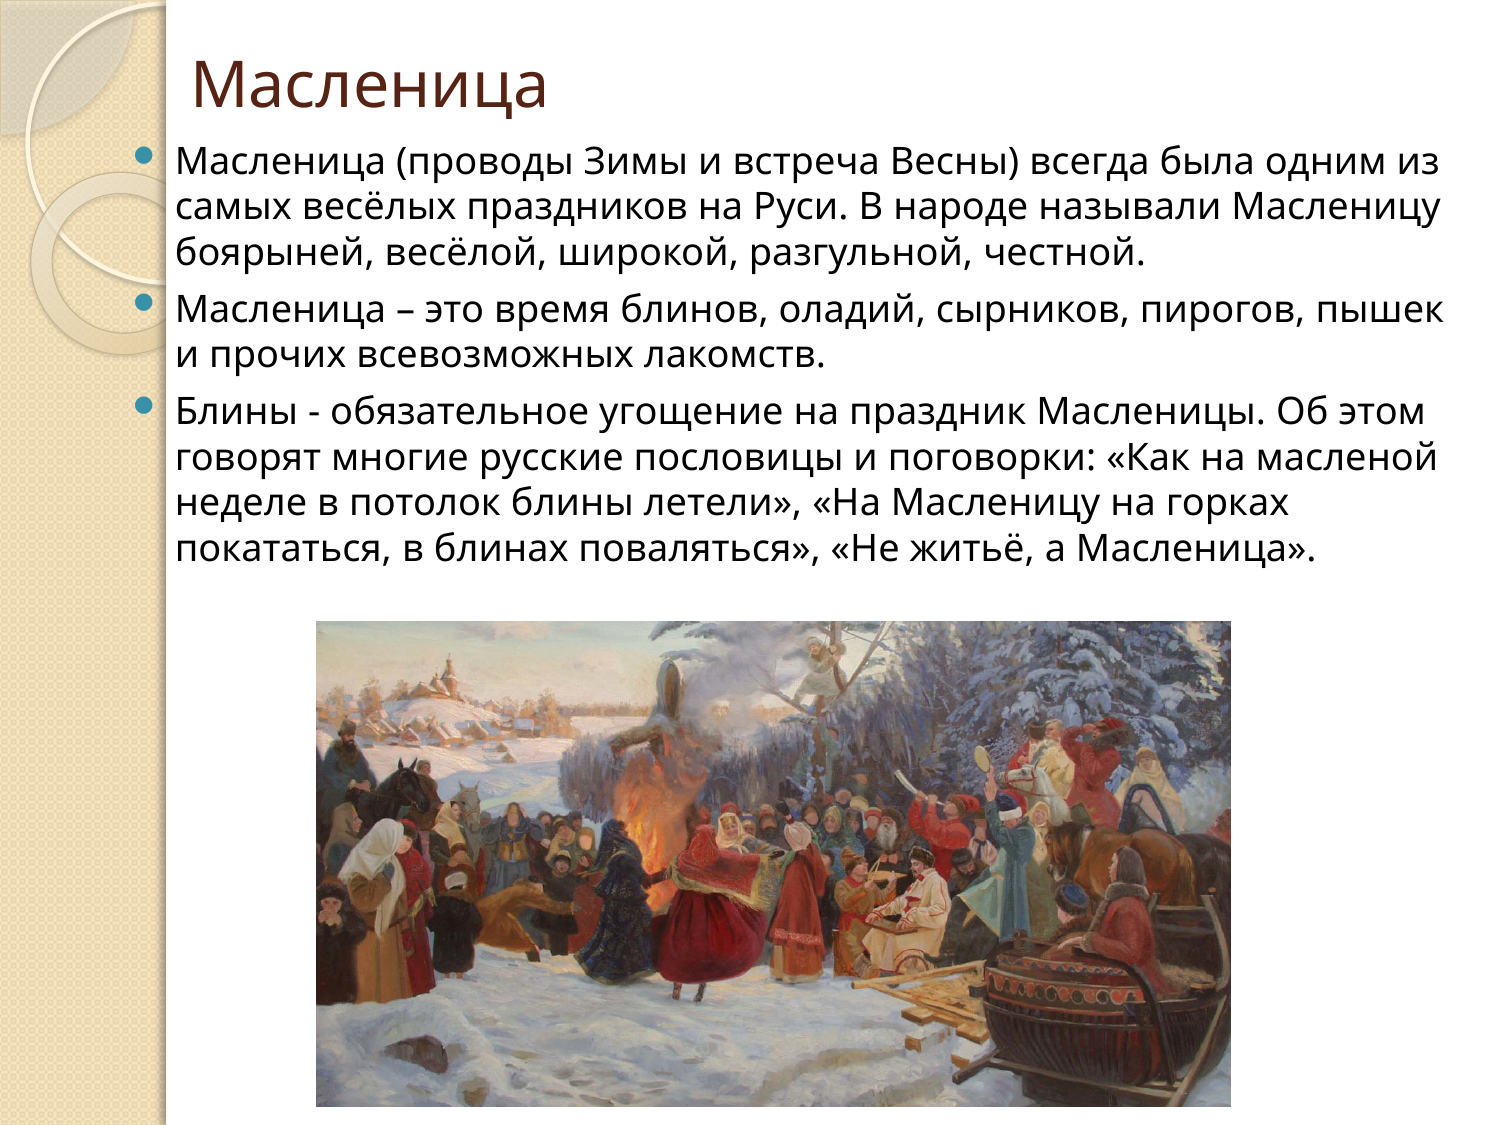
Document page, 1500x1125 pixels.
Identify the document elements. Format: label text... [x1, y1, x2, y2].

title Масленица [175, 35, 656, 128]
list Масленица (проводы Зимы и встреча Весны) всегда была одним из самых весёлых праздников на Руси. В народе называли Масленицу боярыней, весёлой, широкой, разгульной, честной. Масленица – это время блинов, оладий, сырников, пирогов, пышек и прочих всевозможных лакомств. Блины - обязательное угощение на праздник Масленицы. Об этом говорят многие русские пословицы и поговорки: «Как на масленой неделе в потолок блины летели», «На Масленицу на горках покататься, в блинах поваляться», «Не житьё, а Масленица». [105, 128, 1465, 622]
picture [316, 620, 1231, 1107]
